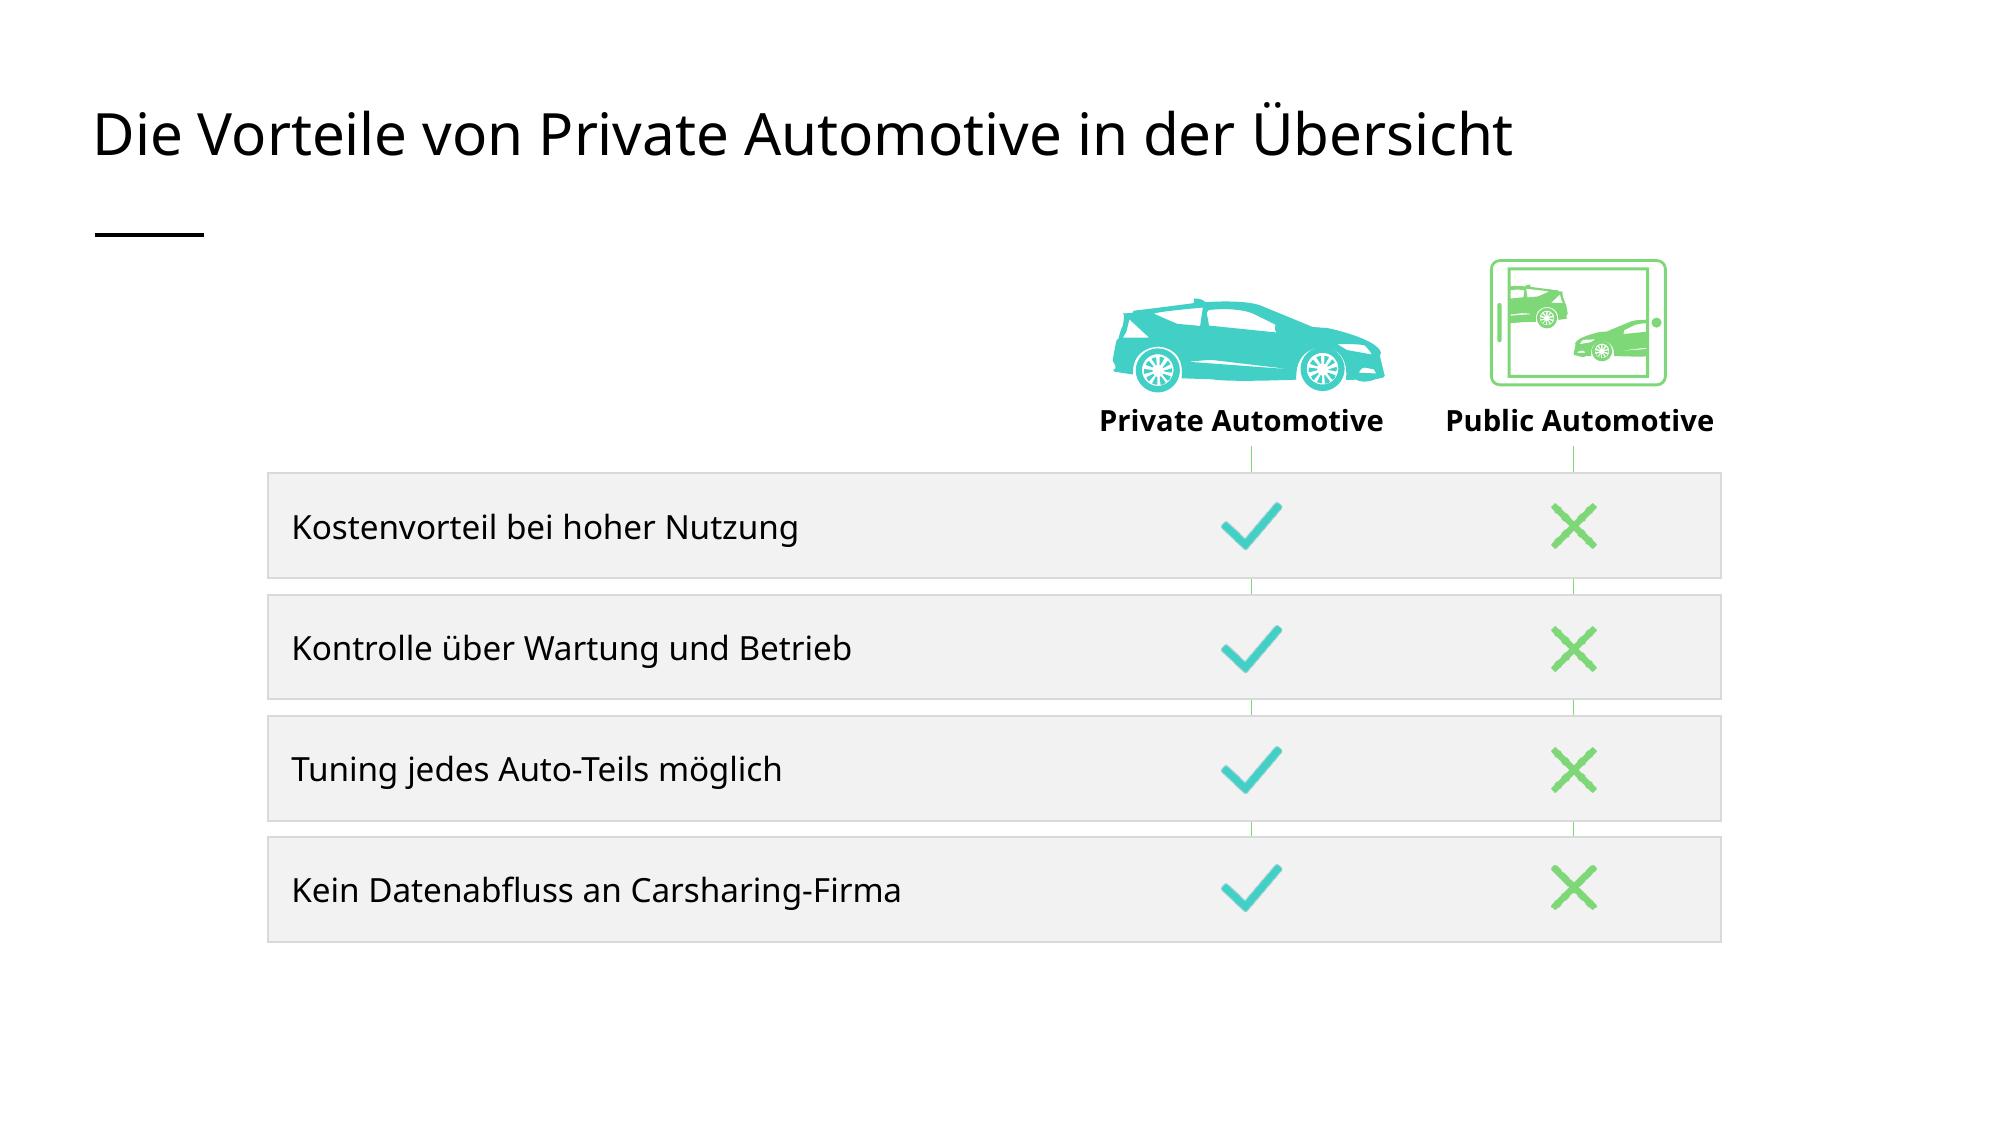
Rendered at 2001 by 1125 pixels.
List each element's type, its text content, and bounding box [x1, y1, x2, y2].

title Die Vorteile von Private Automotive in der Übersicht [77, 67, 1803, 197]
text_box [1489, 259, 1667, 387]
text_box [1112, 298, 1385, 393]
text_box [267, 473, 1722, 942]
text_box Public Automotive [1383, 394, 1777, 445]
text_box Private Automotive [1044, 394, 1383, 445]
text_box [1531, 483, 1616, 930]
picture [1203, 724, 1300, 821]
picture [1203, 480, 1300, 577]
picture [1203, 603, 1300, 700]
picture [1203, 842, 1300, 939]
